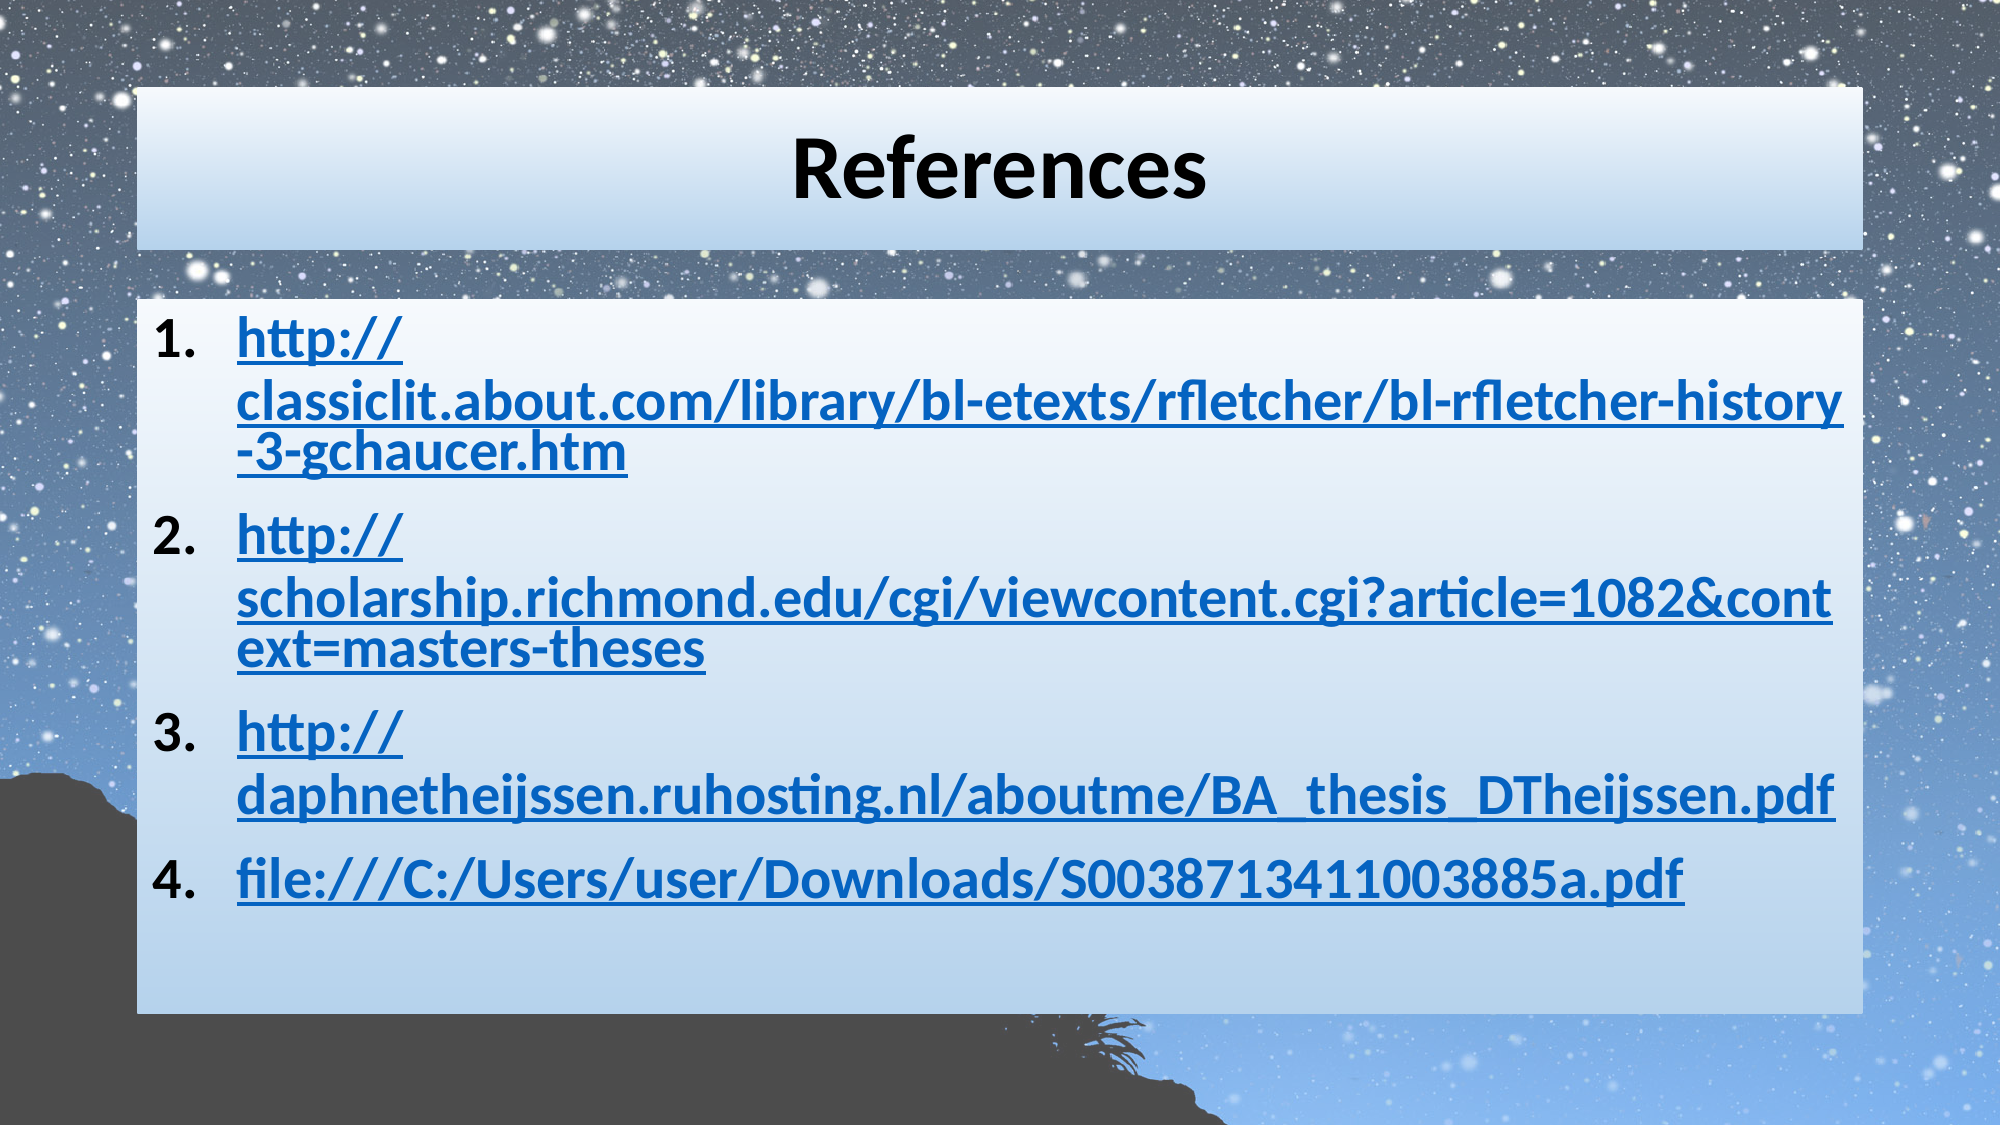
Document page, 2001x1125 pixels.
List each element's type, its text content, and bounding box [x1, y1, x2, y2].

list http://classiclit.about.com/library/bl-etexts/rfletcher/bl-rfletcher-history-3-gchaucer.htm http://scholarship.richmond.edu/cgi/viewcontent.cgi?article=1082&context=masters-theses http://daphnetheijssen.ruhosting.nl/aboutme/BA_thesis_DTheijssen.pdf file:///C:/Users/user/Downloads/S0038713411003885a.pdf [137, 299, 1863, 1014]
text_box References [137, 87, 1863, 250]
